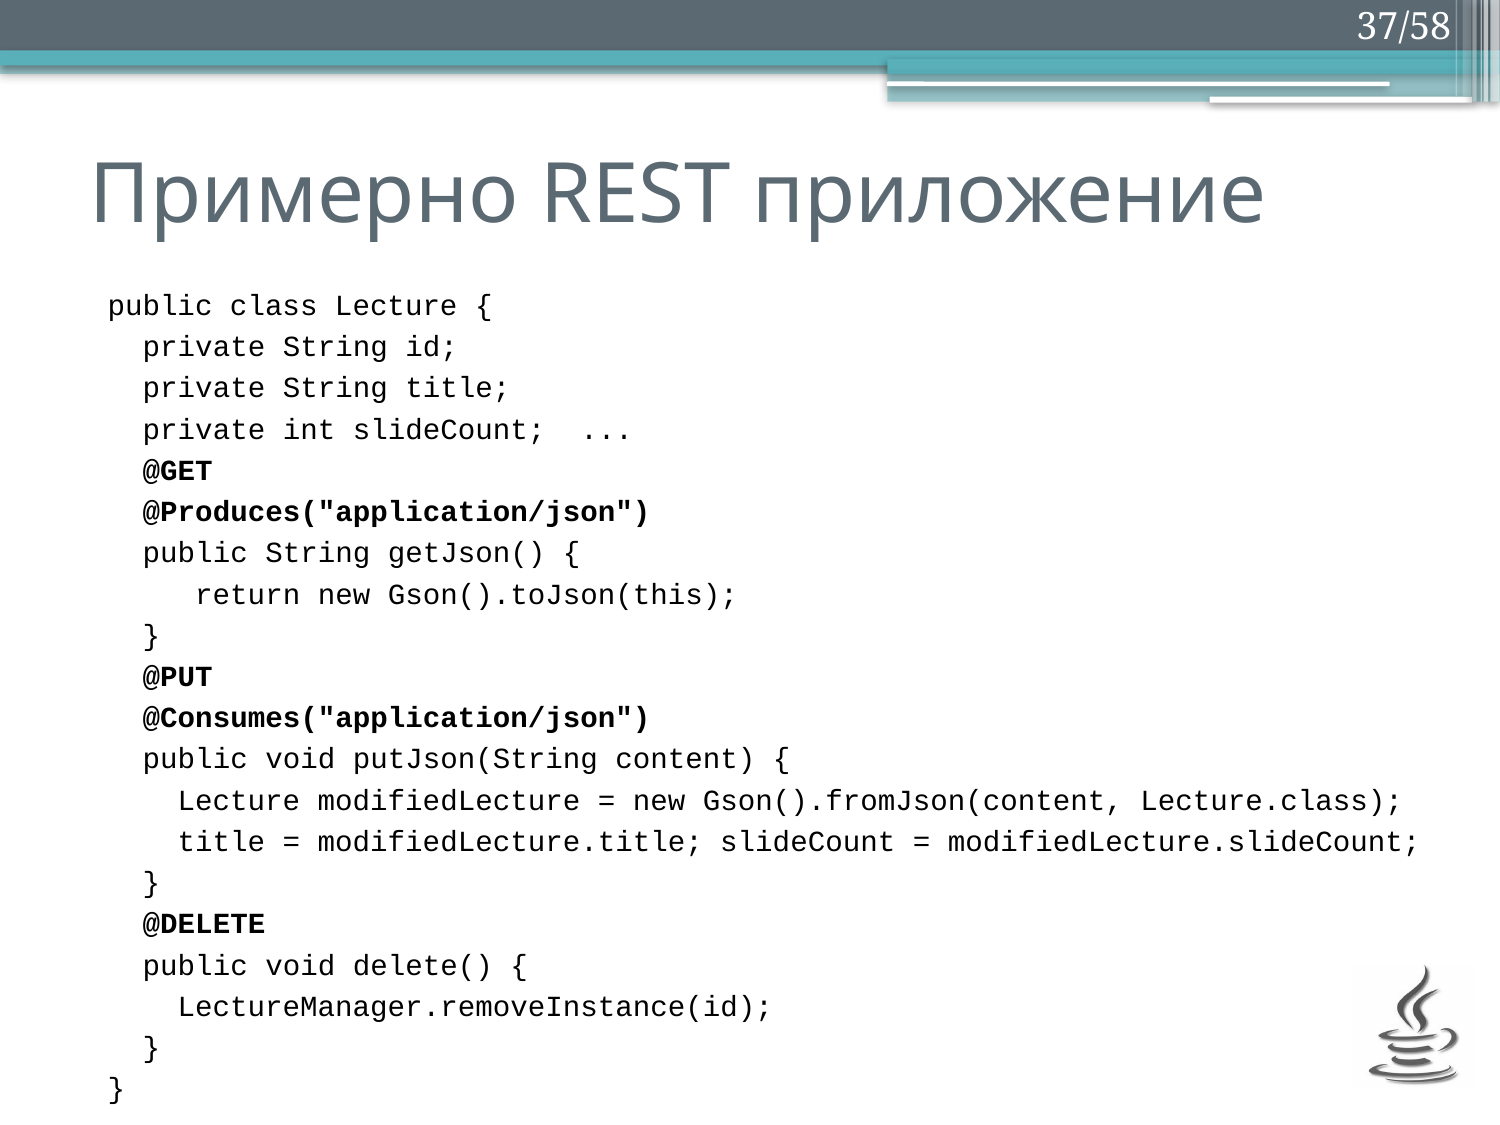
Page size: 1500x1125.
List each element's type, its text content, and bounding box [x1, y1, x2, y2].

list public class Lecture { private String id; private String title; private int slideCount; ... @GET @Produces("application/json") public String getJson() { return new Gson().toJson(this); } @PUT @Consumes("application/json") public void putJson(String content) { Lecture modifiedLecture = new Gson().fromJson(content, Lecture.class); title = modifiedLecture.title; slideCount = modifiedLecture.slideCount; } @DELETE public void delete() { LectureManager.removeInstance(id); } } [75, 278, 1471, 1047]
slide_number 37/58 [1305, 0, 1466, 61]
title Примерно REST приложение [75, 101, 1425, 277]
picture [1352, 963, 1476, 1088]
